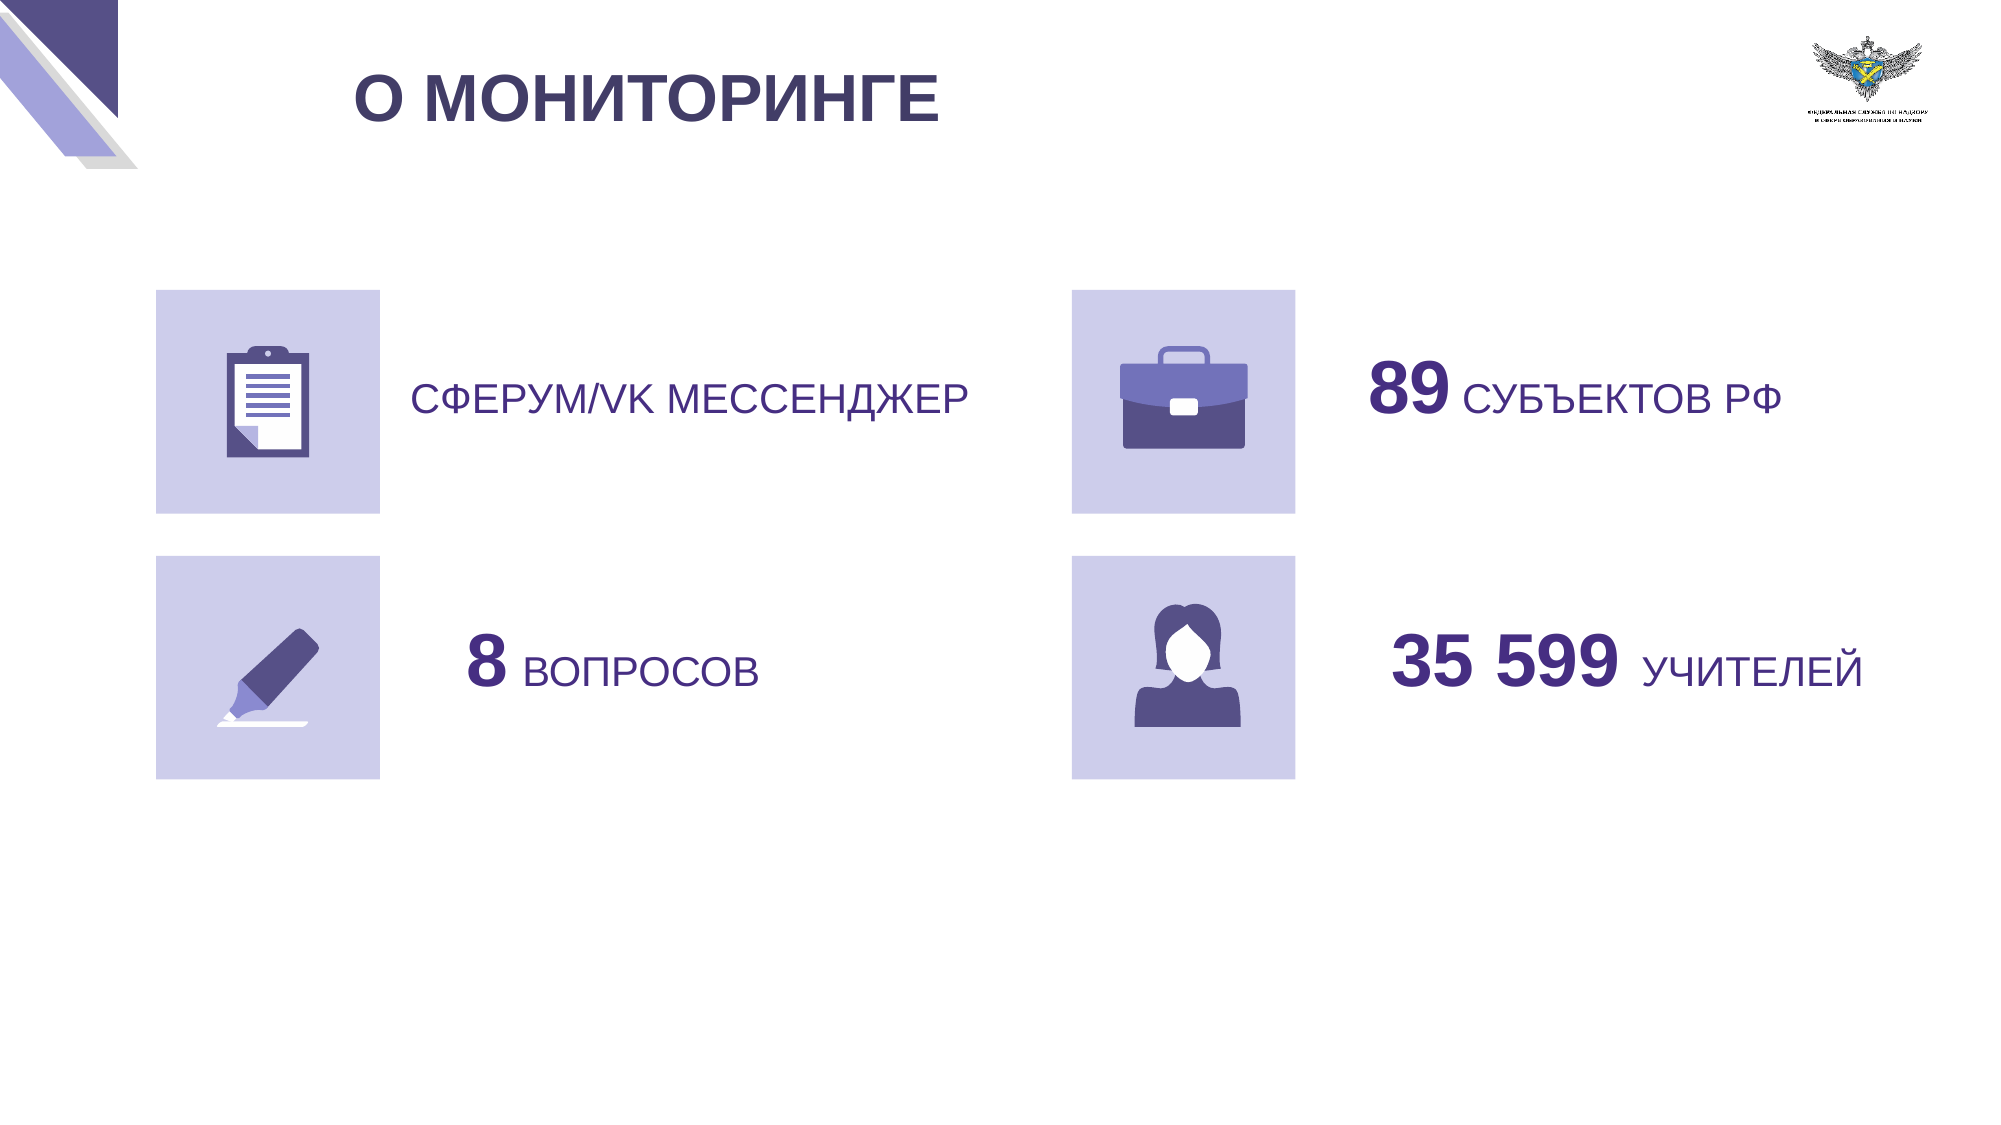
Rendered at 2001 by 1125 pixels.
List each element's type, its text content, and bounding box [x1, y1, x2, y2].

text_box О МОНИТОРИНГЕ [352, 46, 1401, 143]
picture [216, 628, 320, 727]
text_box СФЕРУМ/VK МЕССЕНДЖЕР [395, 363, 997, 429]
picture [1808, 35, 1928, 122]
picture [1134, 603, 1241, 727]
text_box 35 599 УЧИТЕЛЕЙ [1376, 603, 1965, 759]
text_box [1071, 555, 1296, 780]
text_box [155, 555, 381, 780]
text_box [1071, 289, 1296, 515]
picture [226, 346, 310, 458]
text_box [155, 289, 381, 515]
text_box 8 ВОПРОСОВ [451, 603, 776, 709]
text_box 89 СУБЪЕКТОВ РФ [1353, 331, 1799, 436]
picture [1120, 346, 1248, 449]
